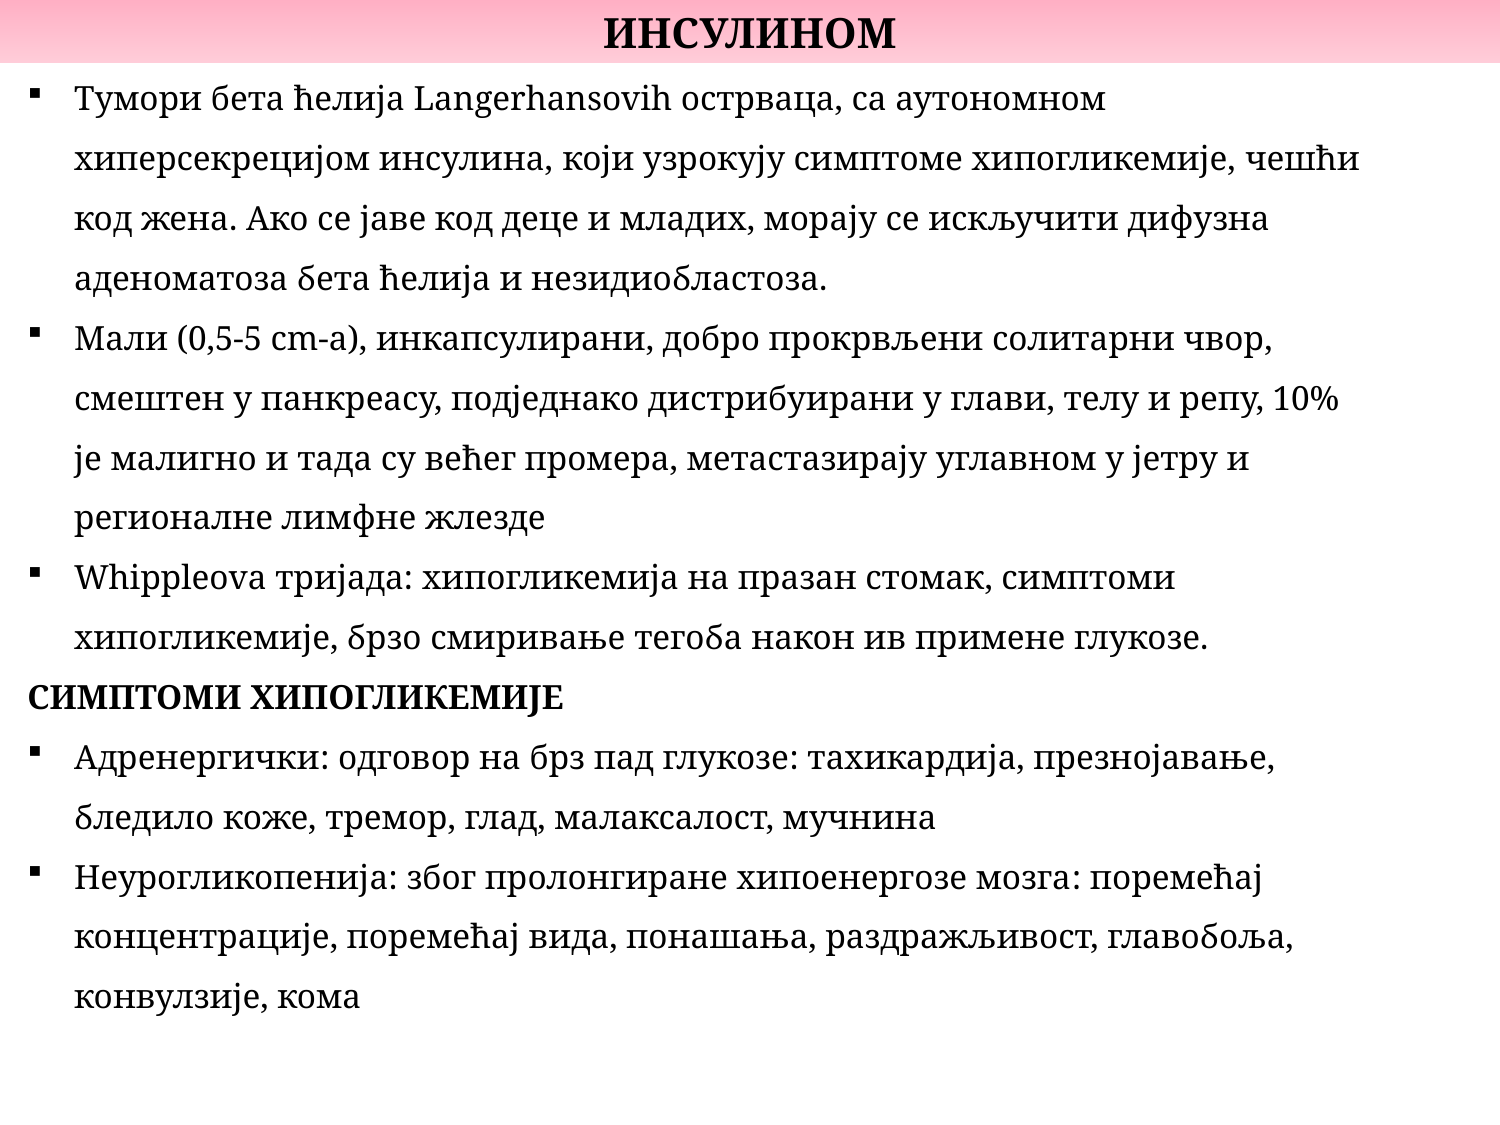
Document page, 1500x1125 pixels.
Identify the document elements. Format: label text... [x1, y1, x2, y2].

text_box Тумори бета ћелија Langerhansovih острваца, са аутономном хиперсекрецијом инсулина, који узрокују симптоме хипогликемије, чешћи код жена. Ако се јаве код деце и младих, морају се искључити дифузна аденоматоза бета ћелија и незидиобластоза. Мали (0,5-5 cm-a), инкапсулирани, добро прокрвљени солитарни чвор, смештен у панкреасу, подједнако дистрибуирани у глави, телу и репу, 10% је малигно и тада су већег промера, метастазирају углавном у јетру и регионалне лимфне жлезде Whippleova тријада: хипогликемија на празан стомак, симптоми хипогликемије, брзо смиривање тегоба након ив примене глукозе. СИМПТОМИ ХИПОГЛИКЕМИЈЕ Адренергички: одговор на брз пад глукозе: тахикардија, презнојавање, бледило коже, тремор, глад, малаксалост, мучнина Неурогликопенија: због пролонгиране хипоенергозе мозга: поремећај концентрације, поремећај вида, понашања, раздражљивост, главобоља, конвулзије, кома [12, 63, 1388, 1091]
text_box ИНСУЛИНОМ [0, 0, 1500, 63]
